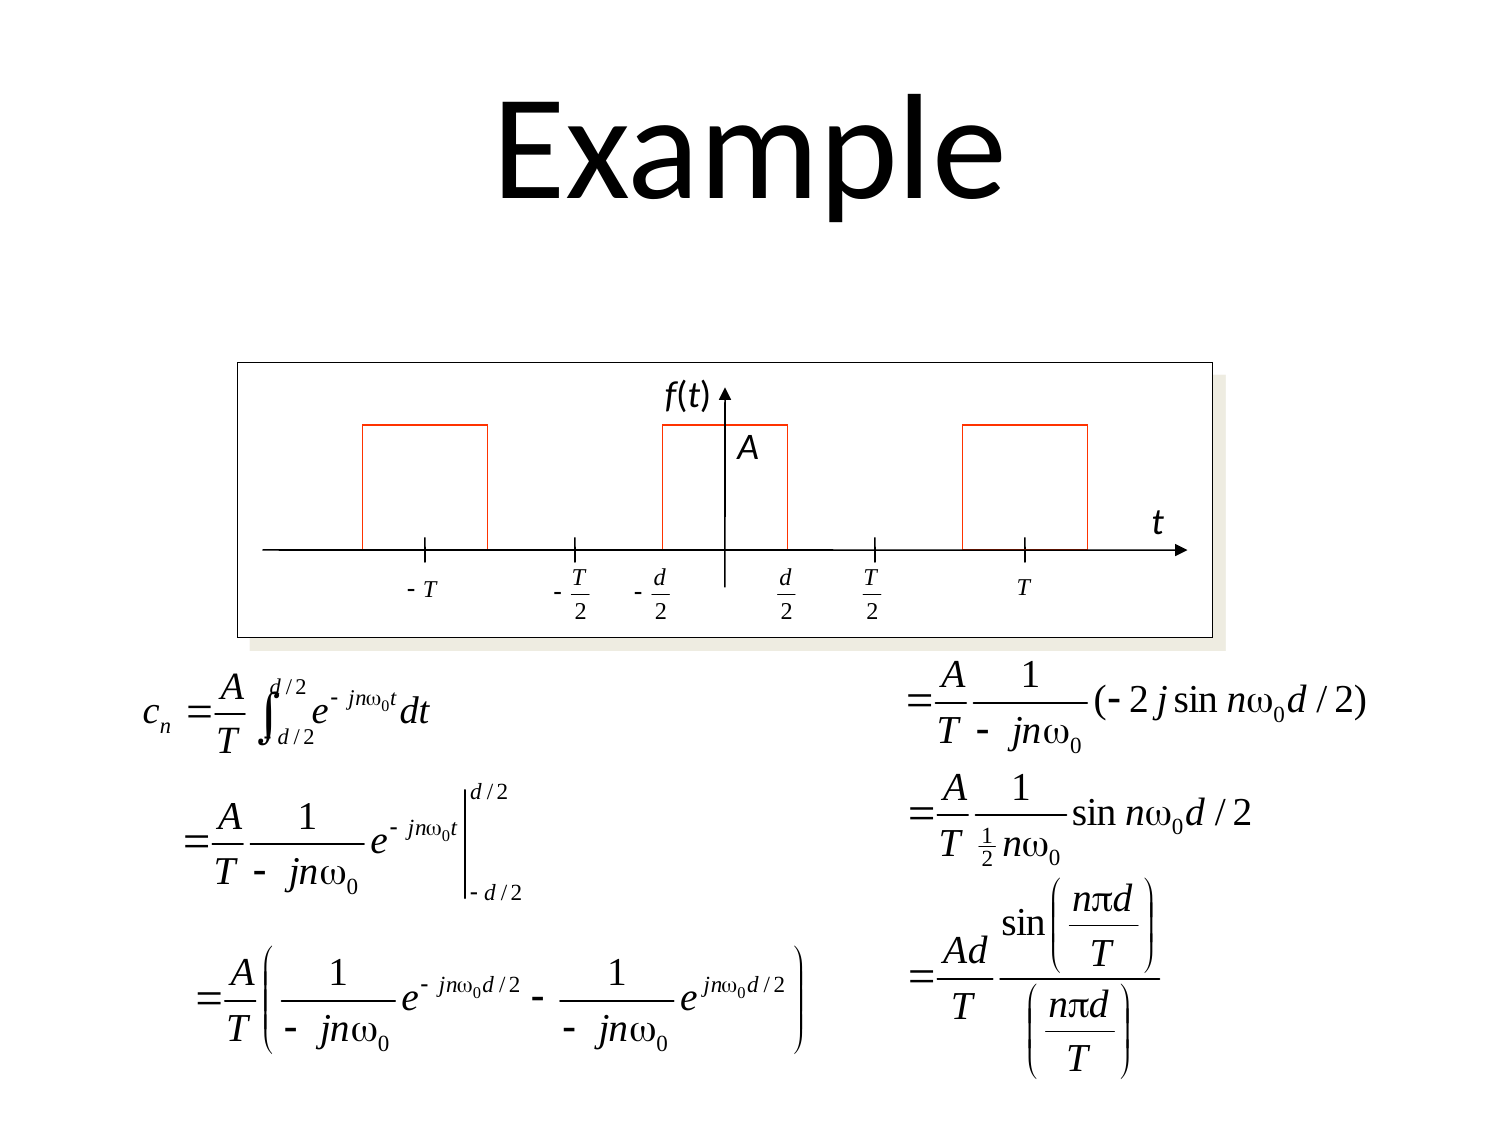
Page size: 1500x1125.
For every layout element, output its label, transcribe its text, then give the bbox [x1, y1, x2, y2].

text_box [187, 937, 813, 1064]
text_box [174, 774, 531, 911]
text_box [899, 762, 1259, 875]
title Example [75, 45, 1425, 233]
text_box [897, 649, 1376, 763]
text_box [899, 869, 1167, 1088]
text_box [237, 362, 1213, 638]
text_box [137, 662, 440, 763]
